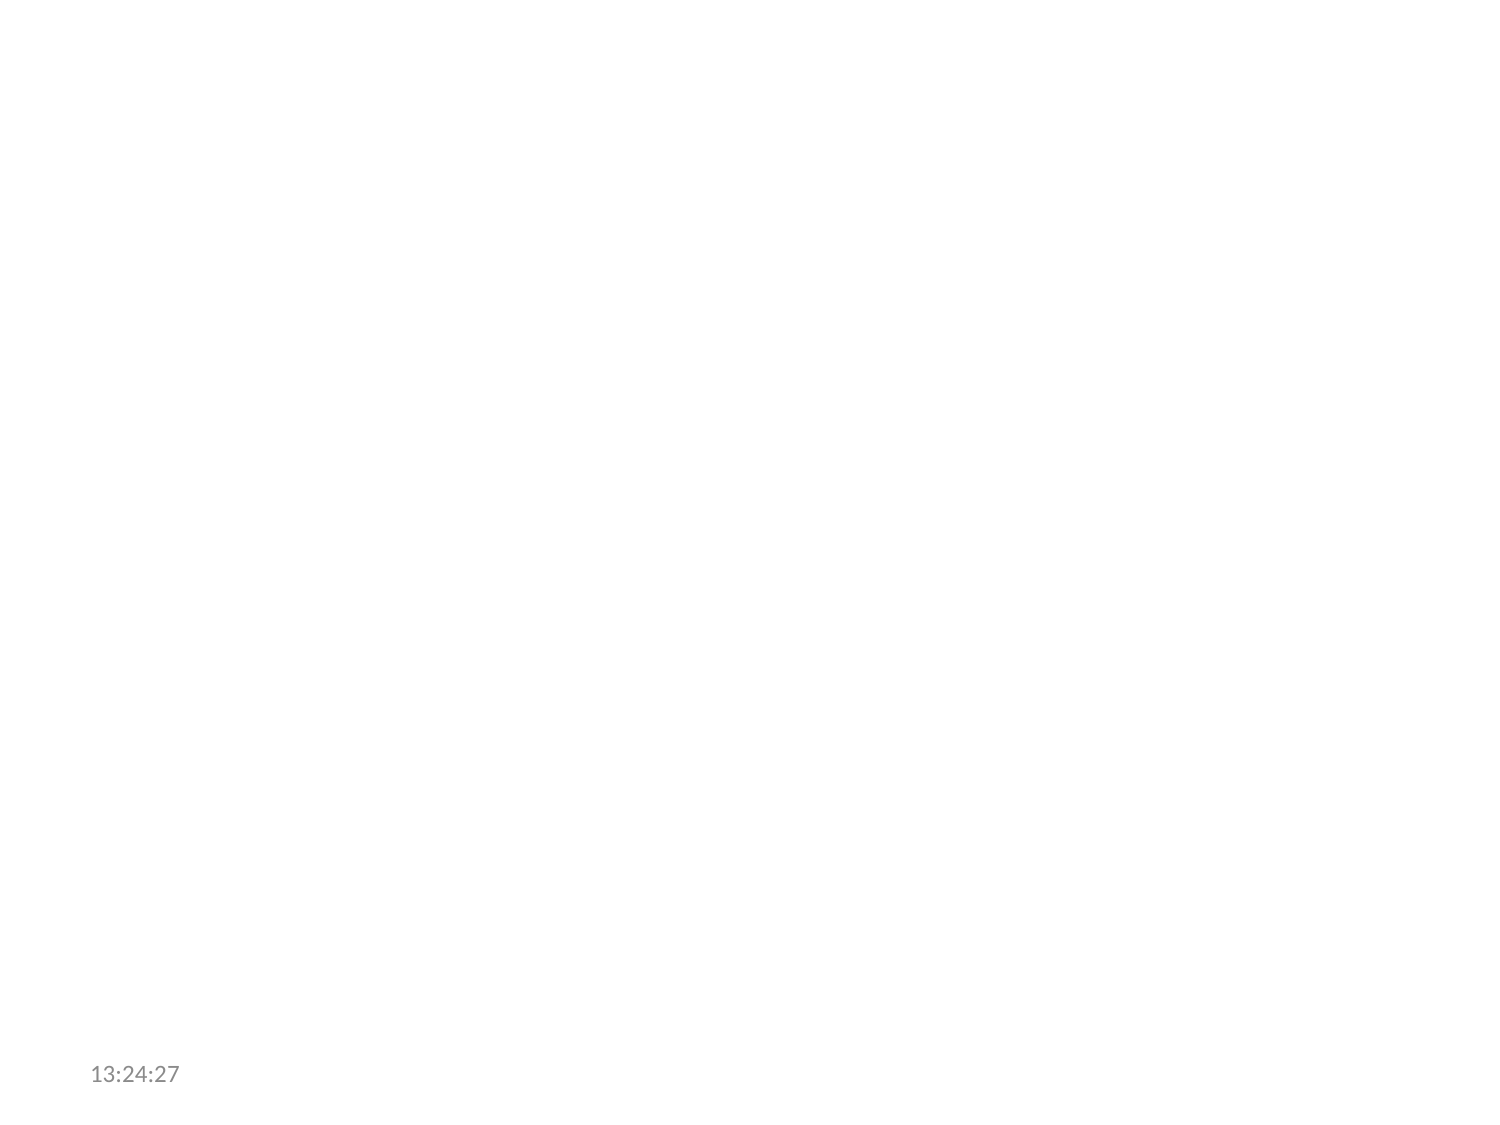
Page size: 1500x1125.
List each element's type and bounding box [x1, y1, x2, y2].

slide_number [75, 1042, 425, 1103]
